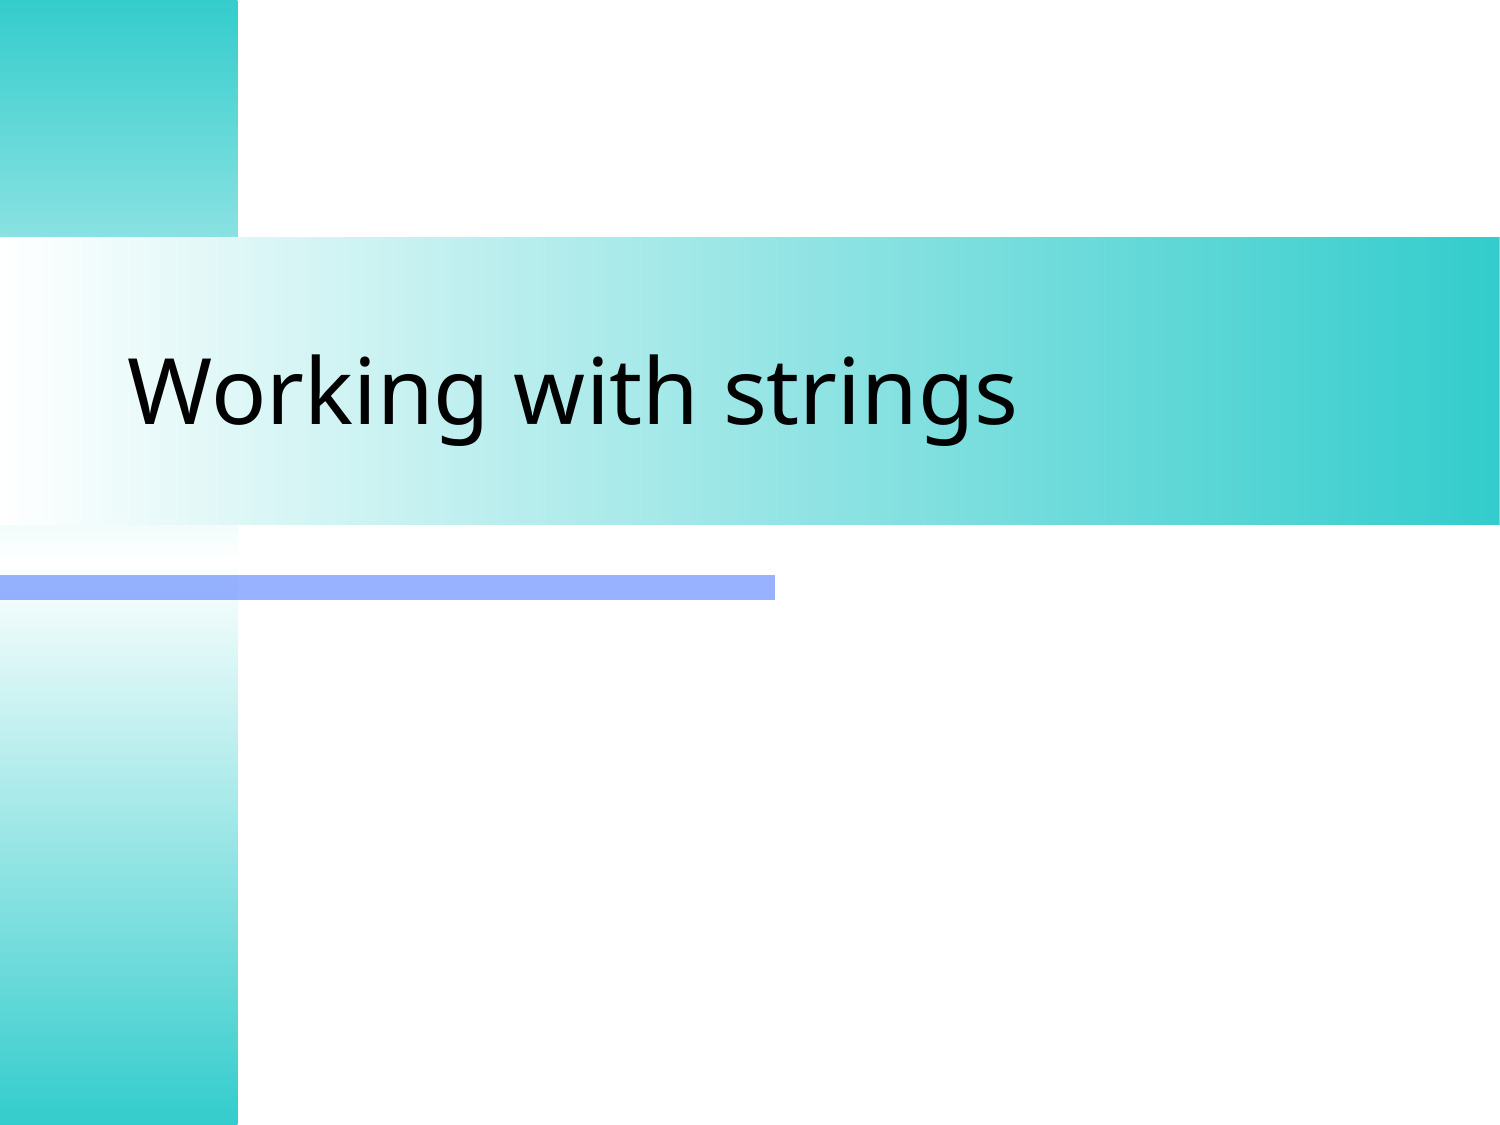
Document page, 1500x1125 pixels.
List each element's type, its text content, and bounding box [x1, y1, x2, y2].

title Working with strings [112, 274, 1388, 501]
